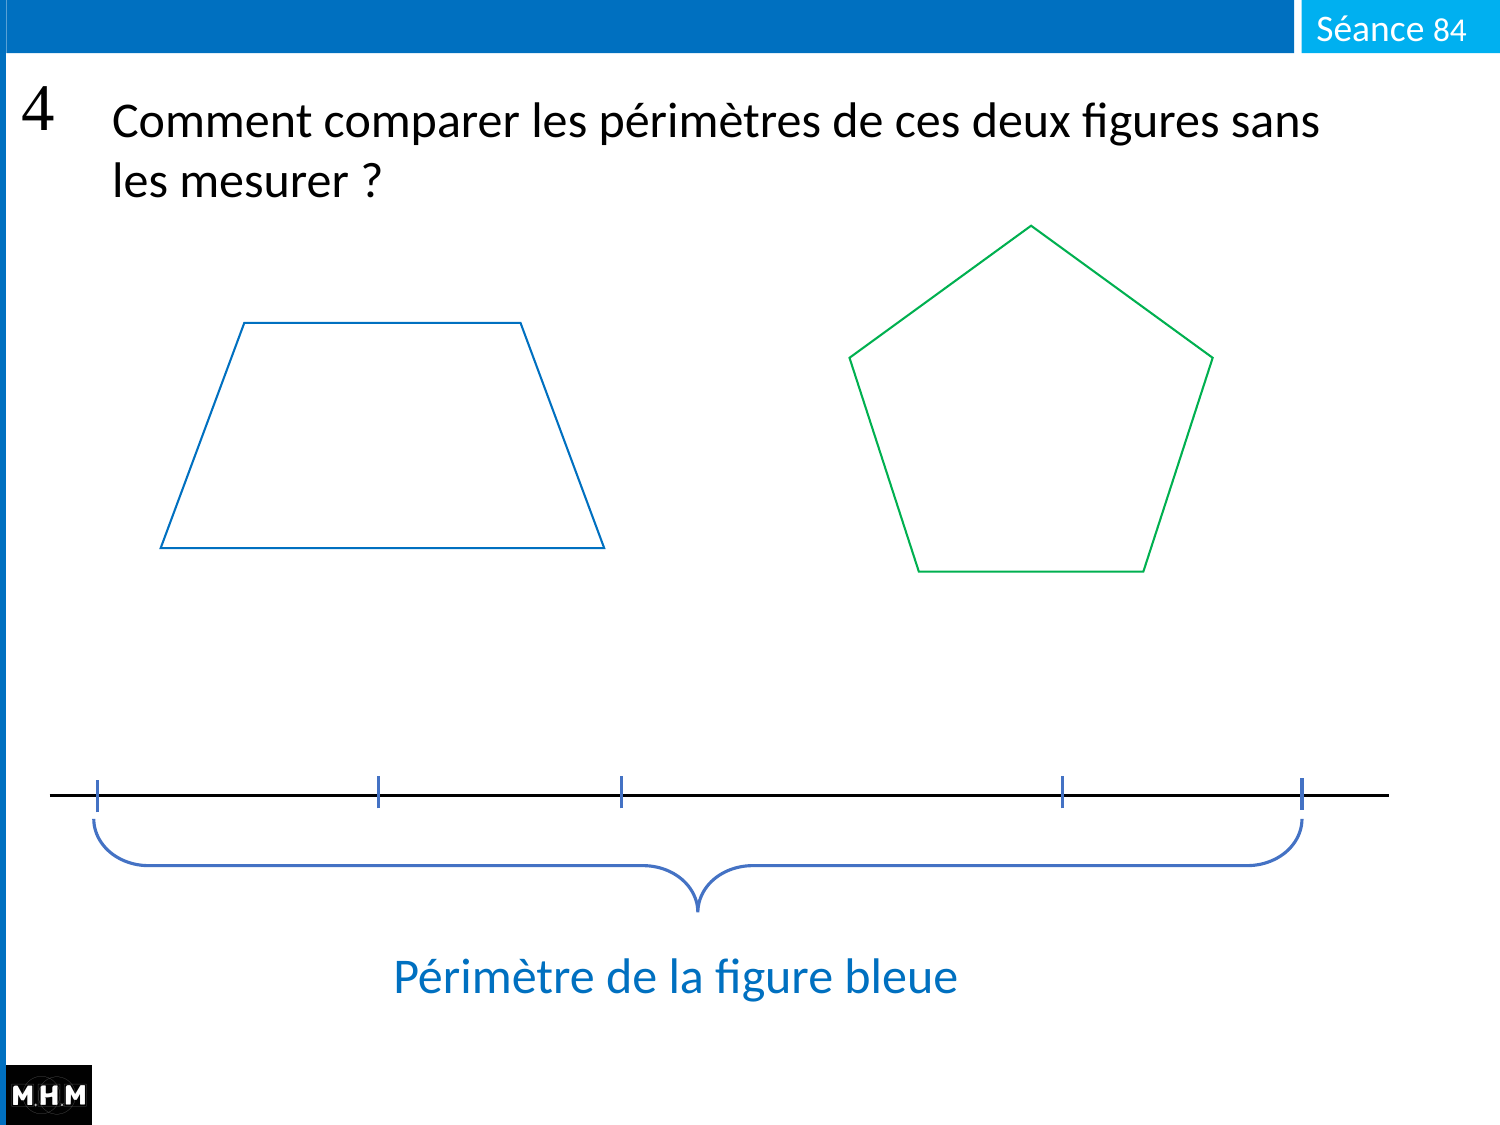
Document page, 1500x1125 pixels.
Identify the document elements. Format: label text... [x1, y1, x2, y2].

text_box Comment comparer les périmètres de ces deux figures sans les mesurer ? [97, 80, 1379, 215]
picture [6, 1065, 92, 1125]
text_box Périmètre de la figure bleue [378, 935, 1052, 1011]
text_box [93, 818, 1303, 913]
text_box [848, 224, 1214, 573]
text_box [159, 321, 606, 550]
